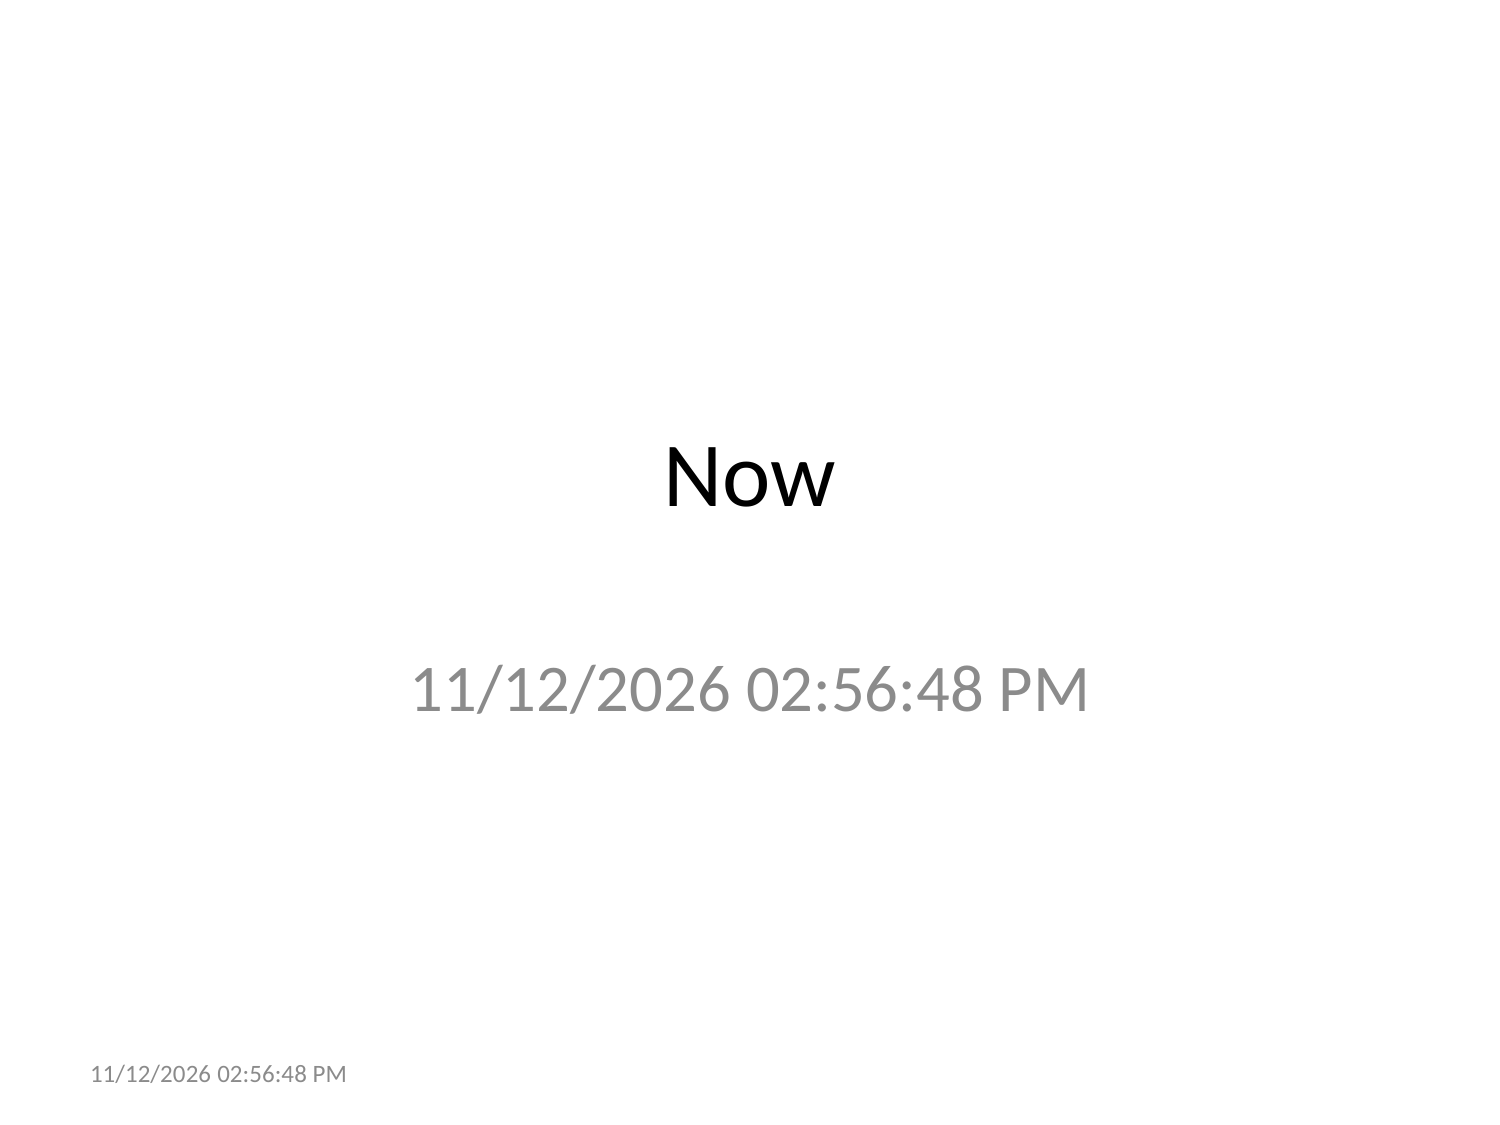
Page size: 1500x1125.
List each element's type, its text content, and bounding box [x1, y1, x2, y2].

subtitle 2011-12-19 10:20:04 AM [225, 637, 1275, 925]
title Now [112, 349, 1388, 591]
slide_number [75, 1042, 425, 1103]
